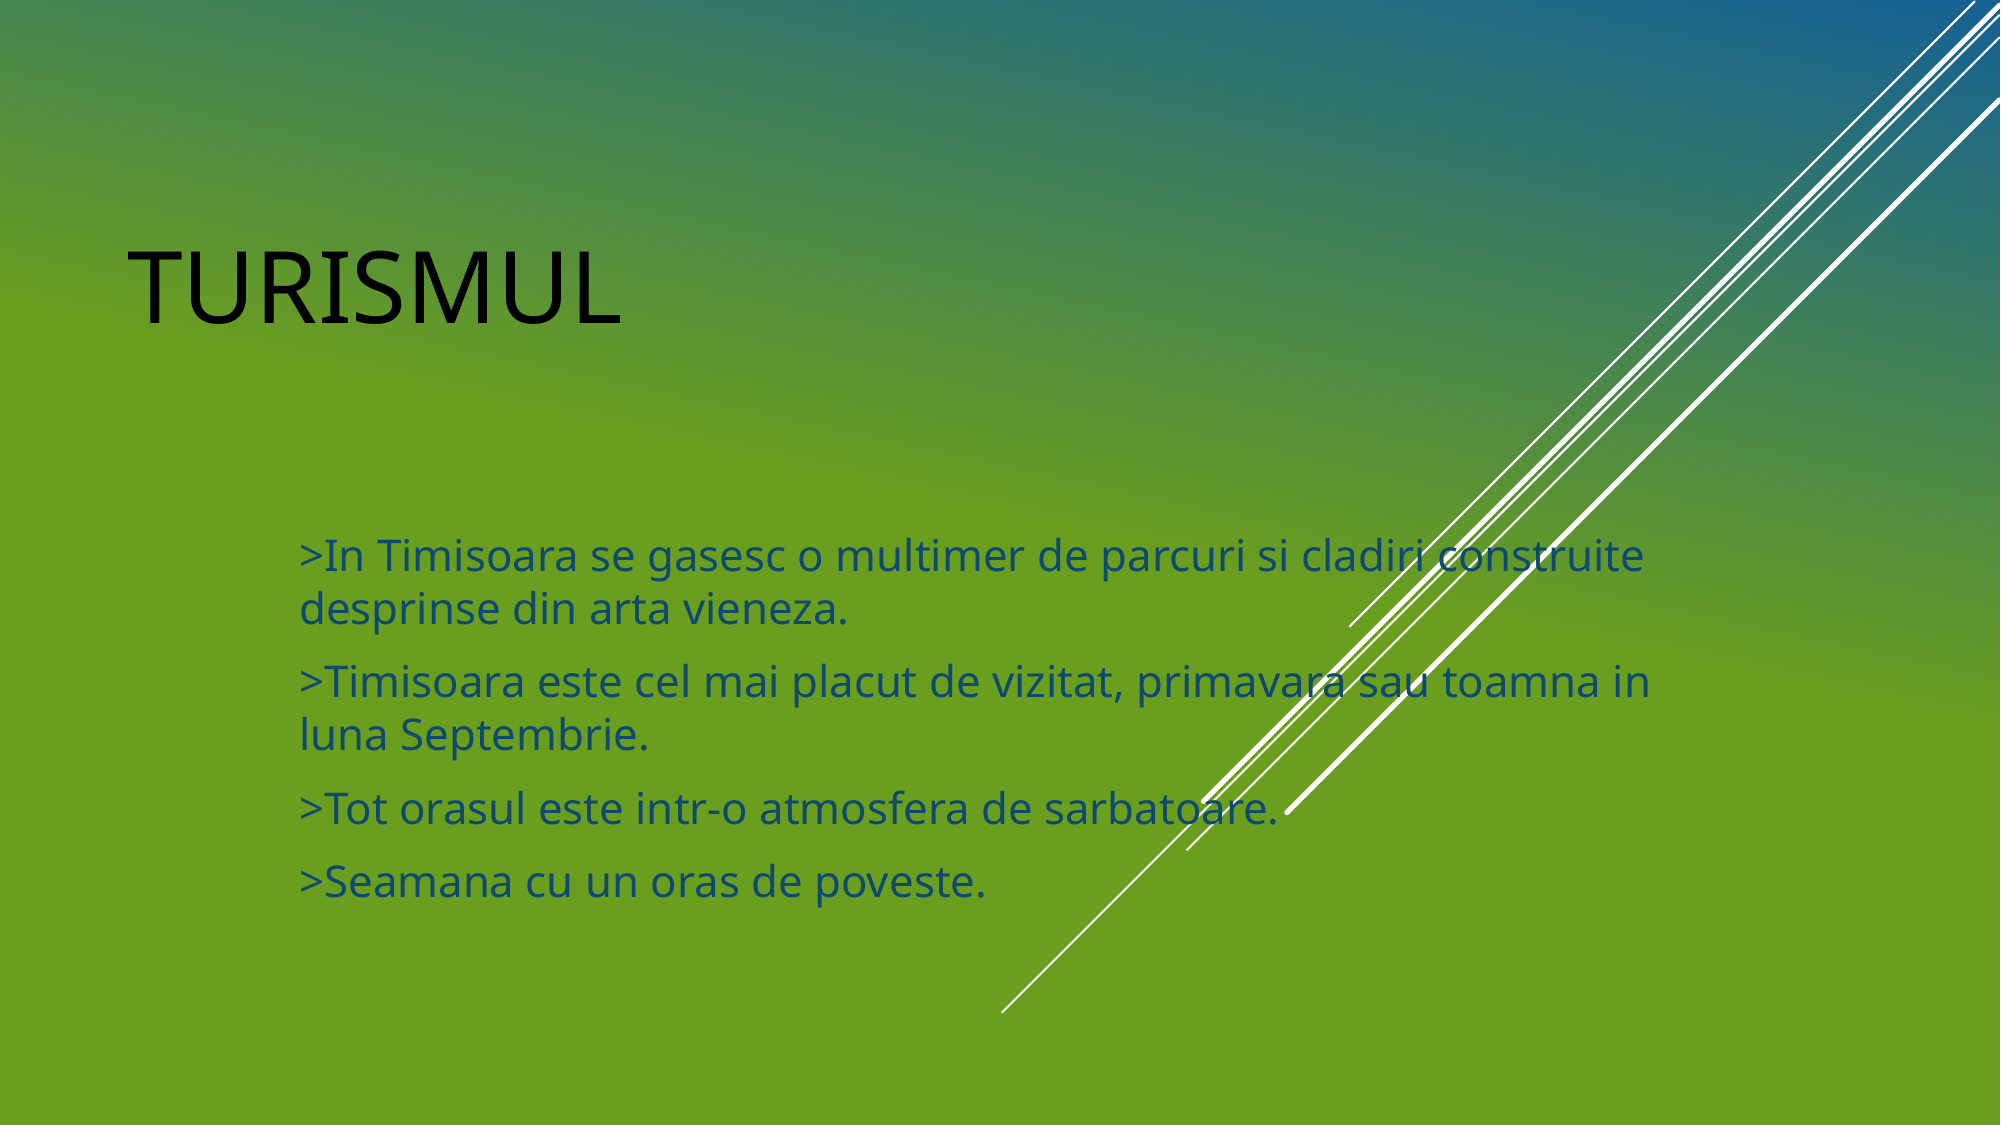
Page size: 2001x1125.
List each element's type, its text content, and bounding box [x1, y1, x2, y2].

title Turismul [112, 112, 1163, 352]
subtitle >In Timisoara se gasesc o multimer de parcuri si cladiri construite desprinse din arta vieneza. >Timisoara este cel mai placut de vizitat, primavara sau toamna in luna Septembrie. >Tot orasul este intr-o atmosfera de sarbatoare. >Seamana cu un oras de poveste. [284, 520, 1708, 950]
